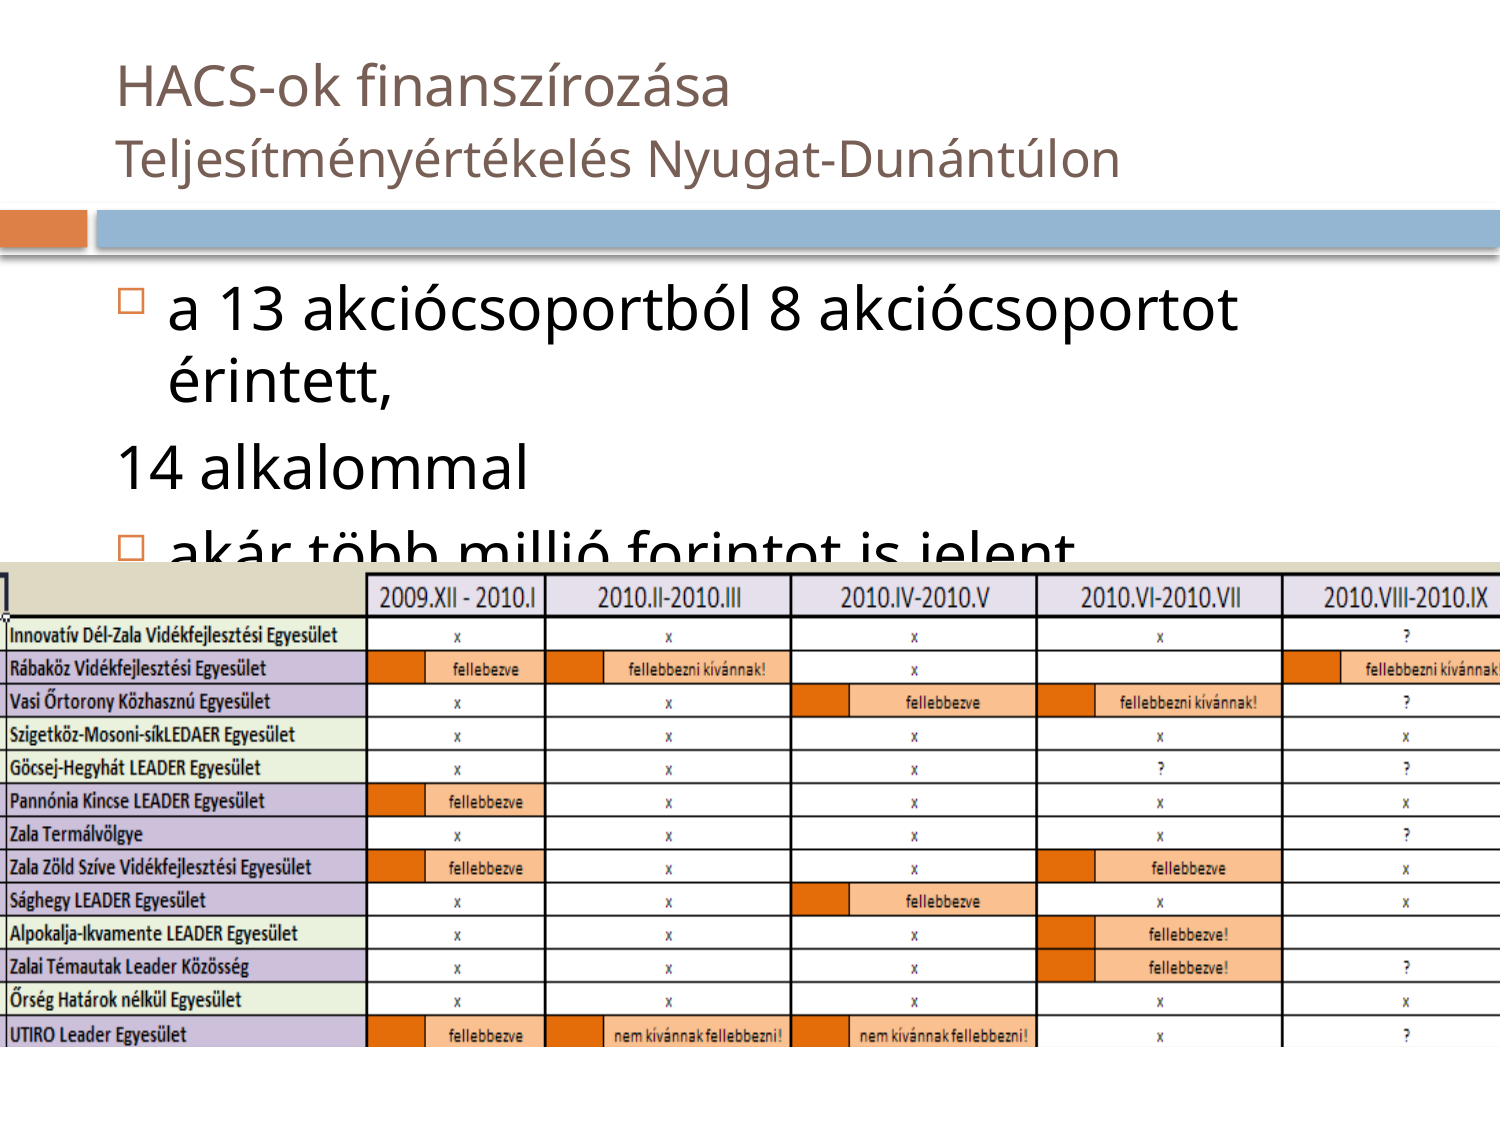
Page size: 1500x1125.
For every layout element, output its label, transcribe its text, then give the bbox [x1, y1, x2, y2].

title HACS-ok finanszírozása Teljesítményértékelés Nyugat-Dunántúlon [100, 37, 1438, 200]
list a 13 akciócsoportból 8 akciócsoportot érintett, 14 alkalommal akár több millió forintot is jelent [100, 262, 1438, 561]
picture [0, 562, 1500, 1048]
